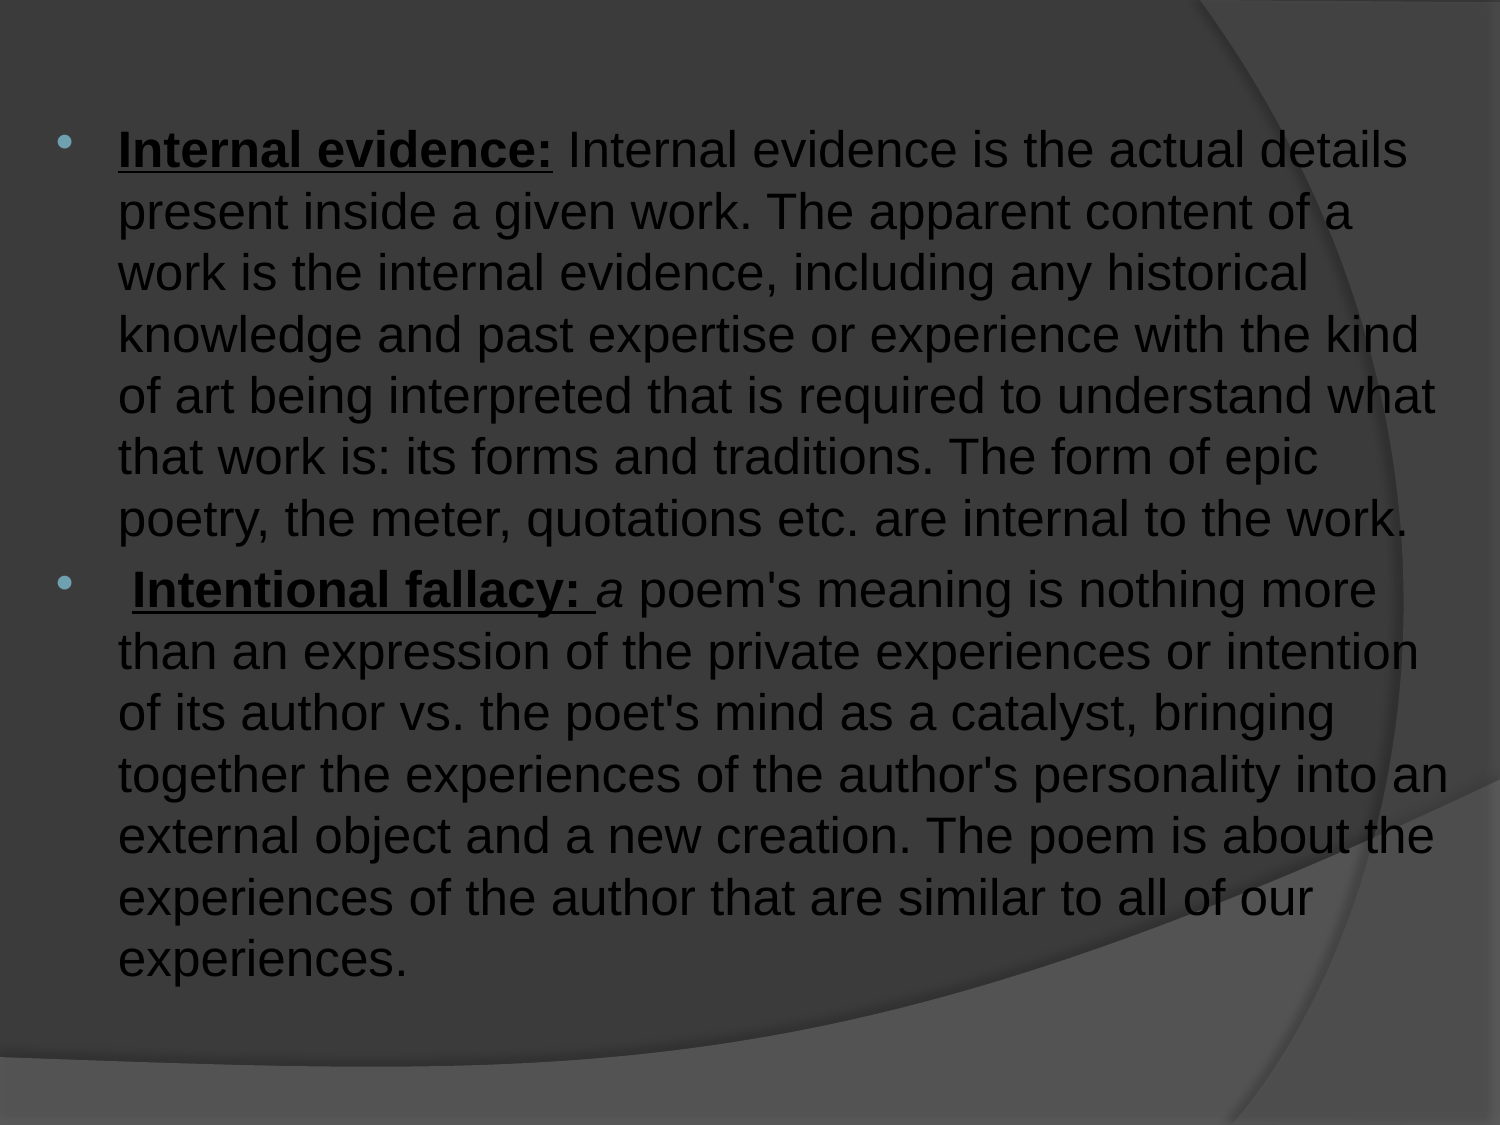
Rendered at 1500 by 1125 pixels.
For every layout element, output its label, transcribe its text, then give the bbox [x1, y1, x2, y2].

list Internal evidence: Internal evidence is the actual details present inside a given work. The apparent content of a work is the internal evidence, including any historical knowledge and past expertise or experience with the kind of art being interpreted that is required to understand what that work is: its forms and traditions. The form of epic poetry, the meter, quotations etc. are internal to the work. Intentional fallacy: a poem's meaning is nothing more than an expression of the private experiences or intention of its author vs. the poet's mind as a catalyst, bringing together the experiences of the author's personality into an external object and a new creation. The poem is about the experiences of the author that are similar to all of our experiences. [37, 37, 1475, 1038]
